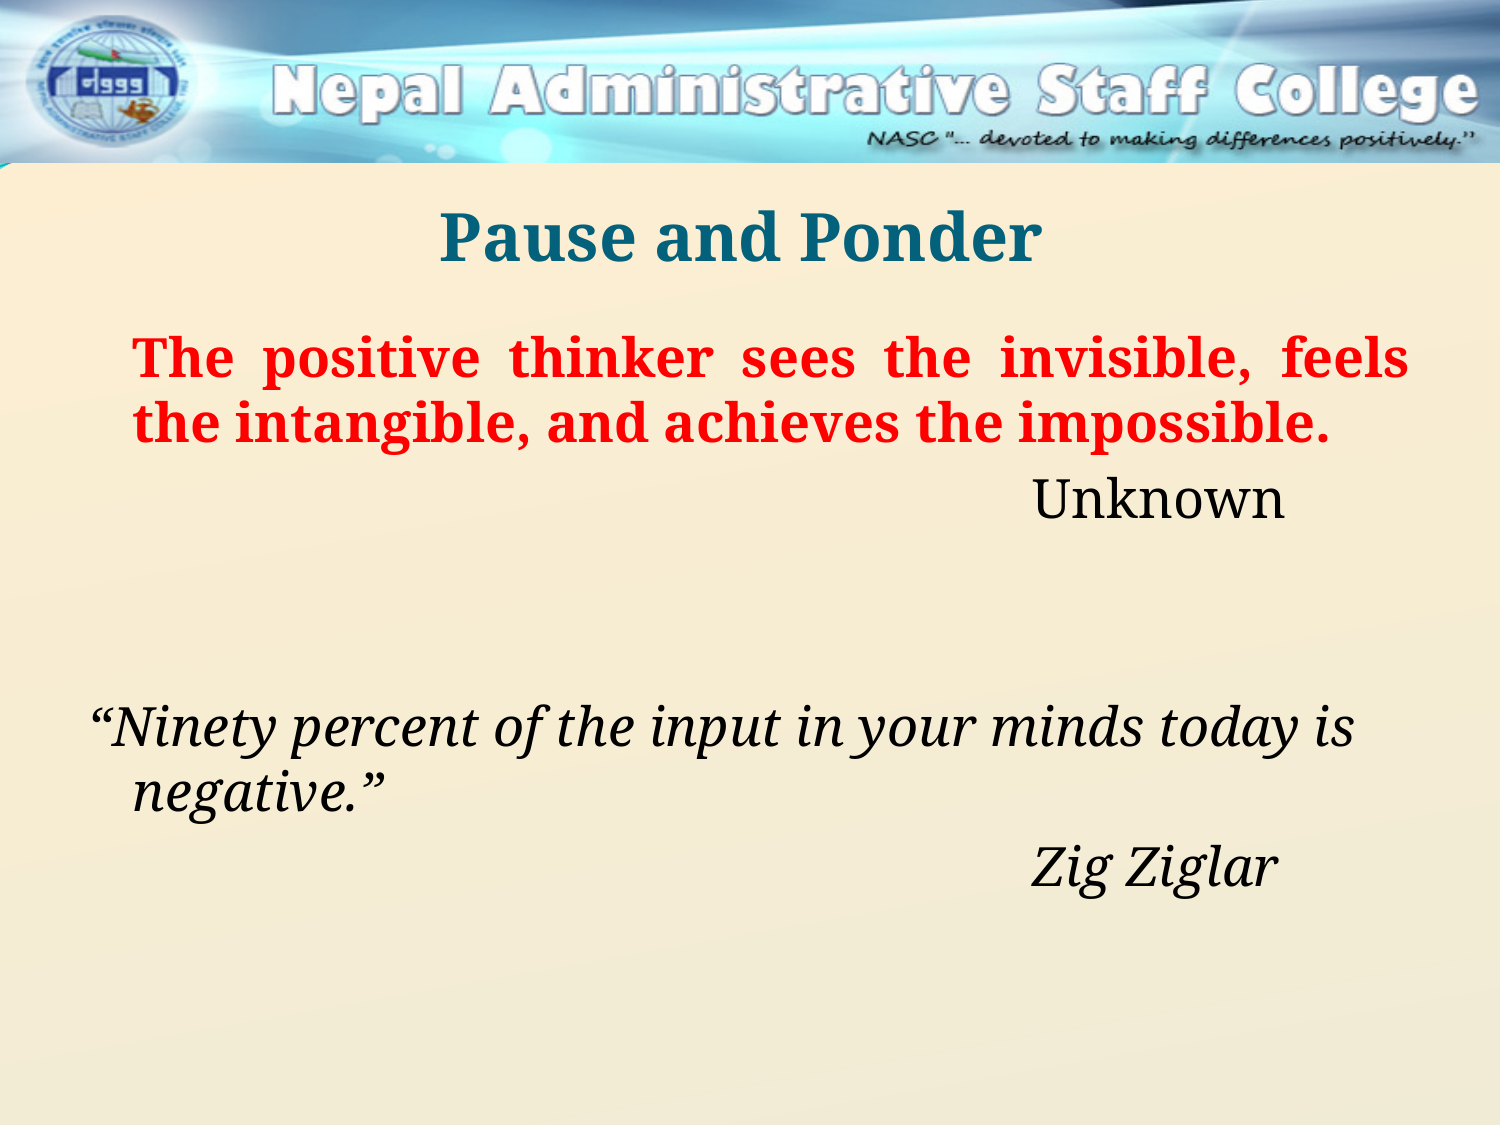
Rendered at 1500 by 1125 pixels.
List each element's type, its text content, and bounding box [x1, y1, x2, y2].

picture [0, 0, 1500, 163]
list The positive thinker sees the invisible, feels the intangible, and achieves the impossible. Unknown “Ninety percent of the input in your minds today is negative.” Zig Ziglar [75, 317, 1425, 1038]
text_box Pause and Ponder [424, 187, 1163, 283]
